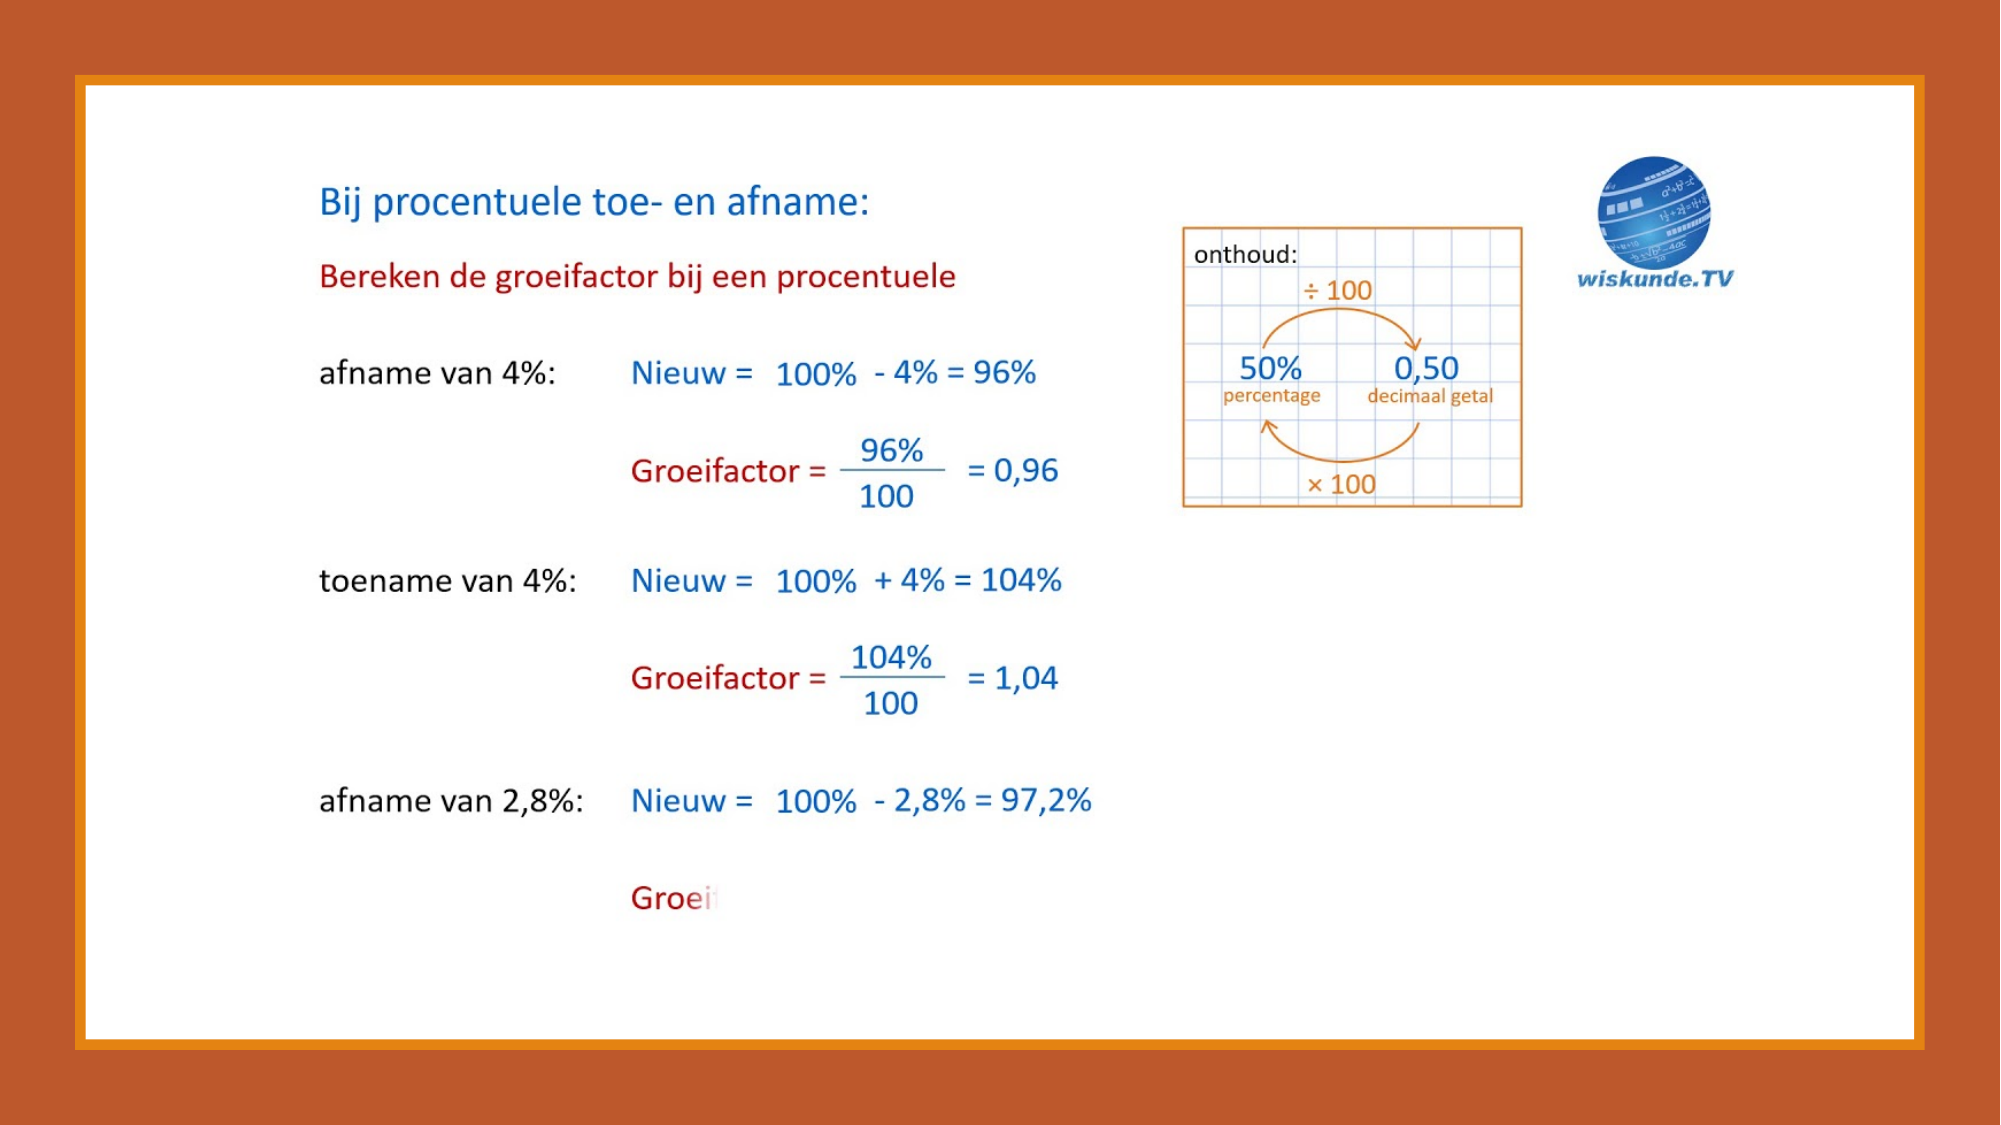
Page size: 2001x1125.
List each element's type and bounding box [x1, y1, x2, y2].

text_box [84, 84, 1916, 1041]
picture [267, 148, 1738, 976]
text_box [74, 74, 1926, 1051]
text_box [0, 0, 2000, 1125]
